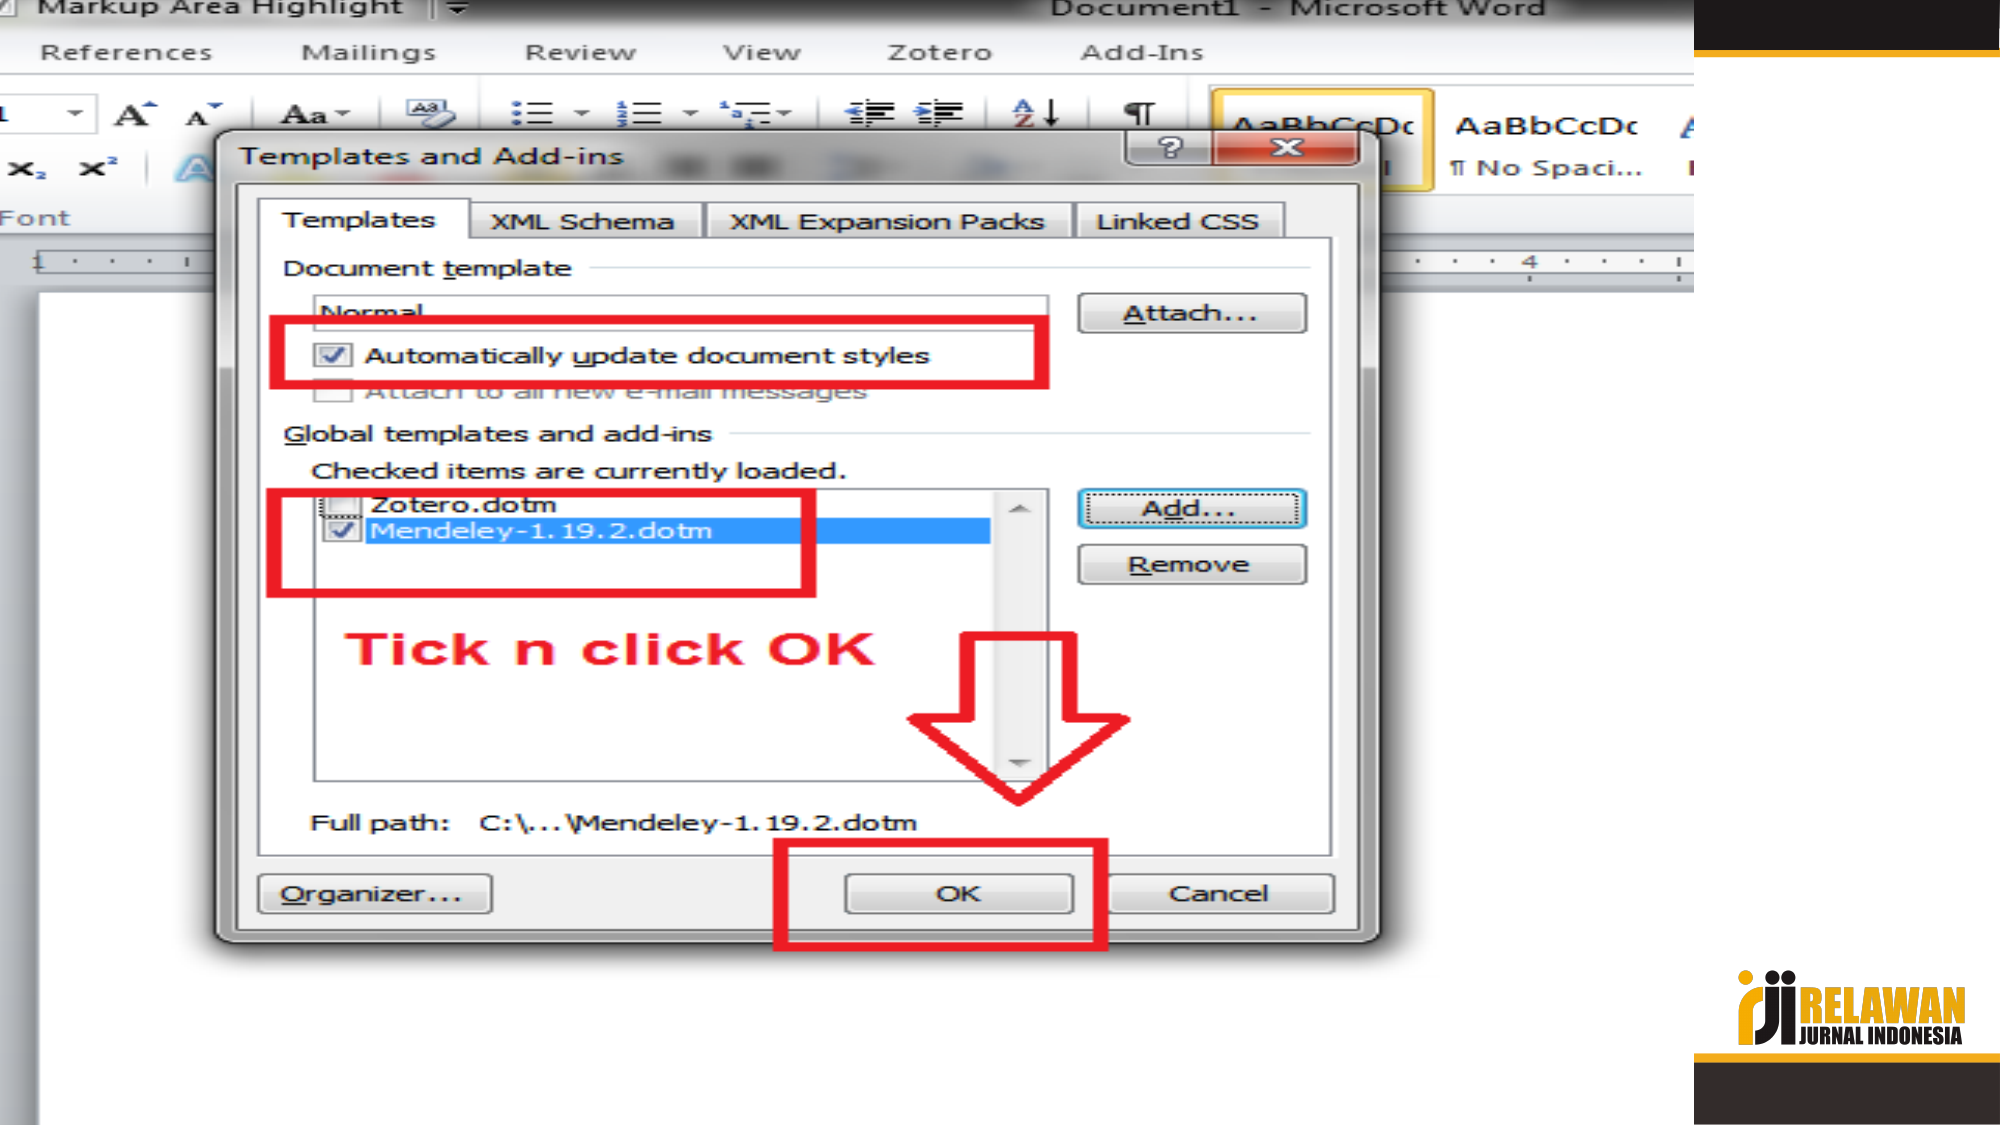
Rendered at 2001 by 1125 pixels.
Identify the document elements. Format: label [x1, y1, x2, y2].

list [0, 0, 1694, 1125]
picture [1694, 967, 2000, 1125]
picture [1694, 0, 2000, 106]
